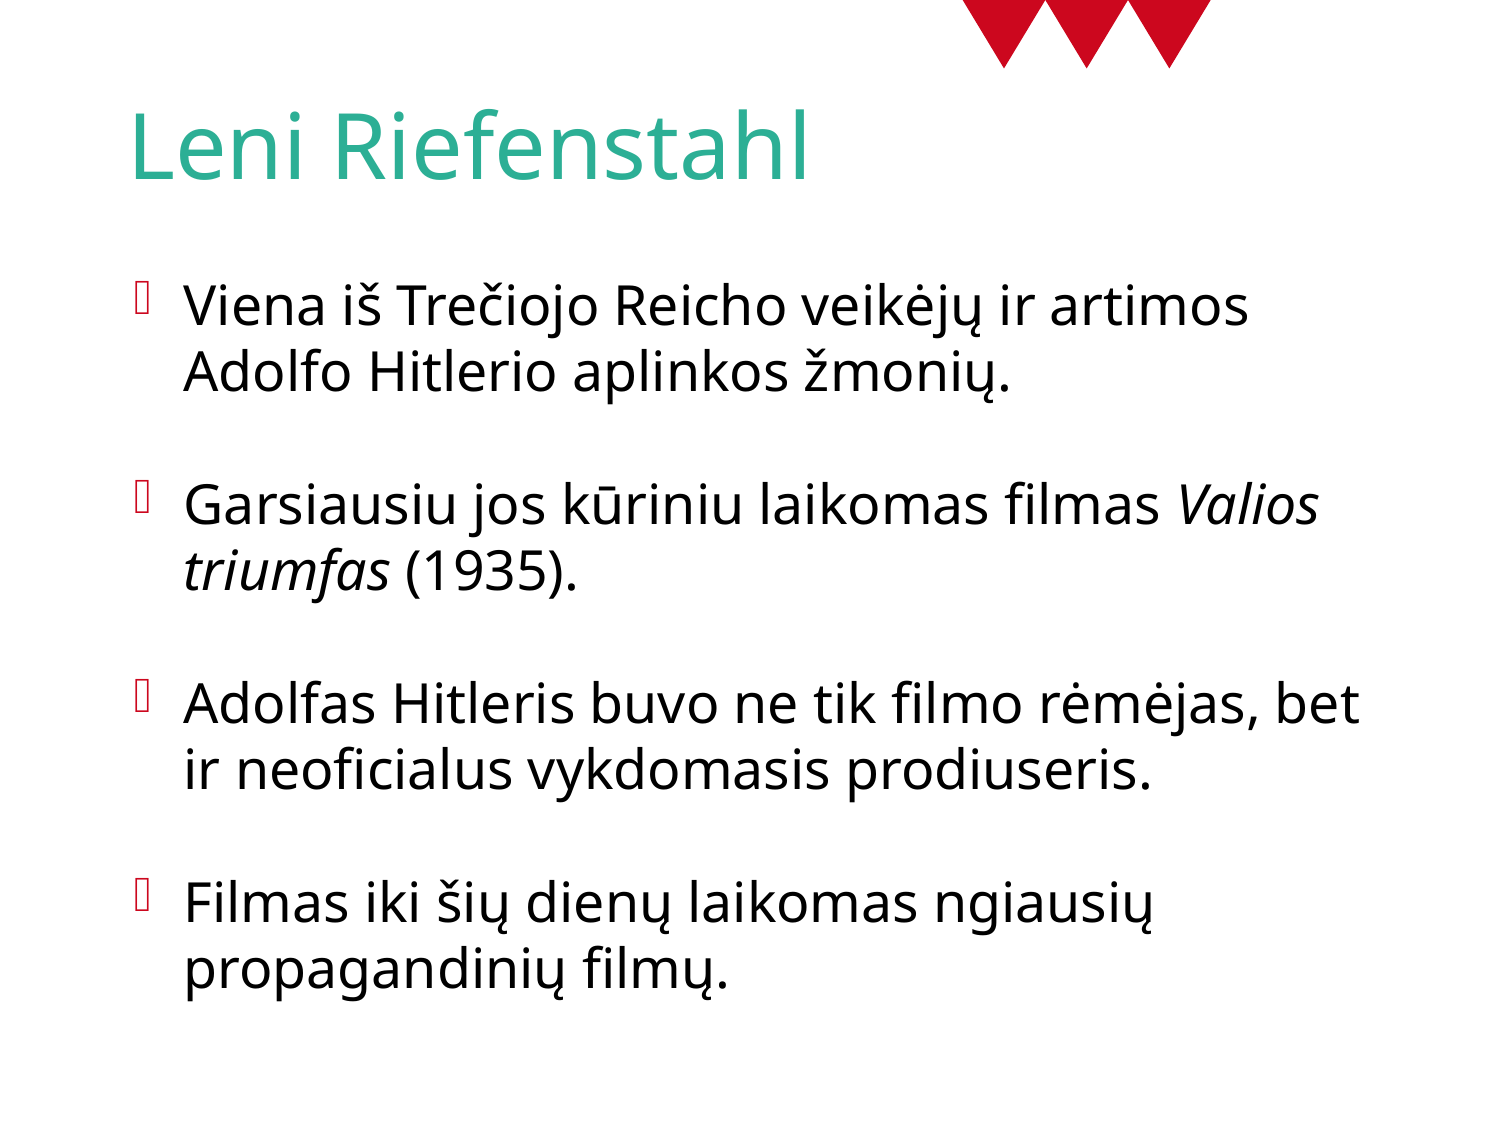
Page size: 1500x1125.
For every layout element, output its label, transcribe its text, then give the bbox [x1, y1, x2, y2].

list Viena iš Trečiojo Reicho veikėjų ir artimos Adolfo Hitlerio aplinkos žmonių. Garsiausiu jos kūriniu laikomas filmas Valios triumfas (1935). Adolfas Hitleris buvo ne tik filmo rėmėjas, bet ir neoficialus vykdomasis prodiuseris. Filmas iki šių dienų laikomas ngiausių propagandinių filmų. [100, 262, 1400, 1012]
title Leni Riefenstahl [112, 66, 1388, 220]
